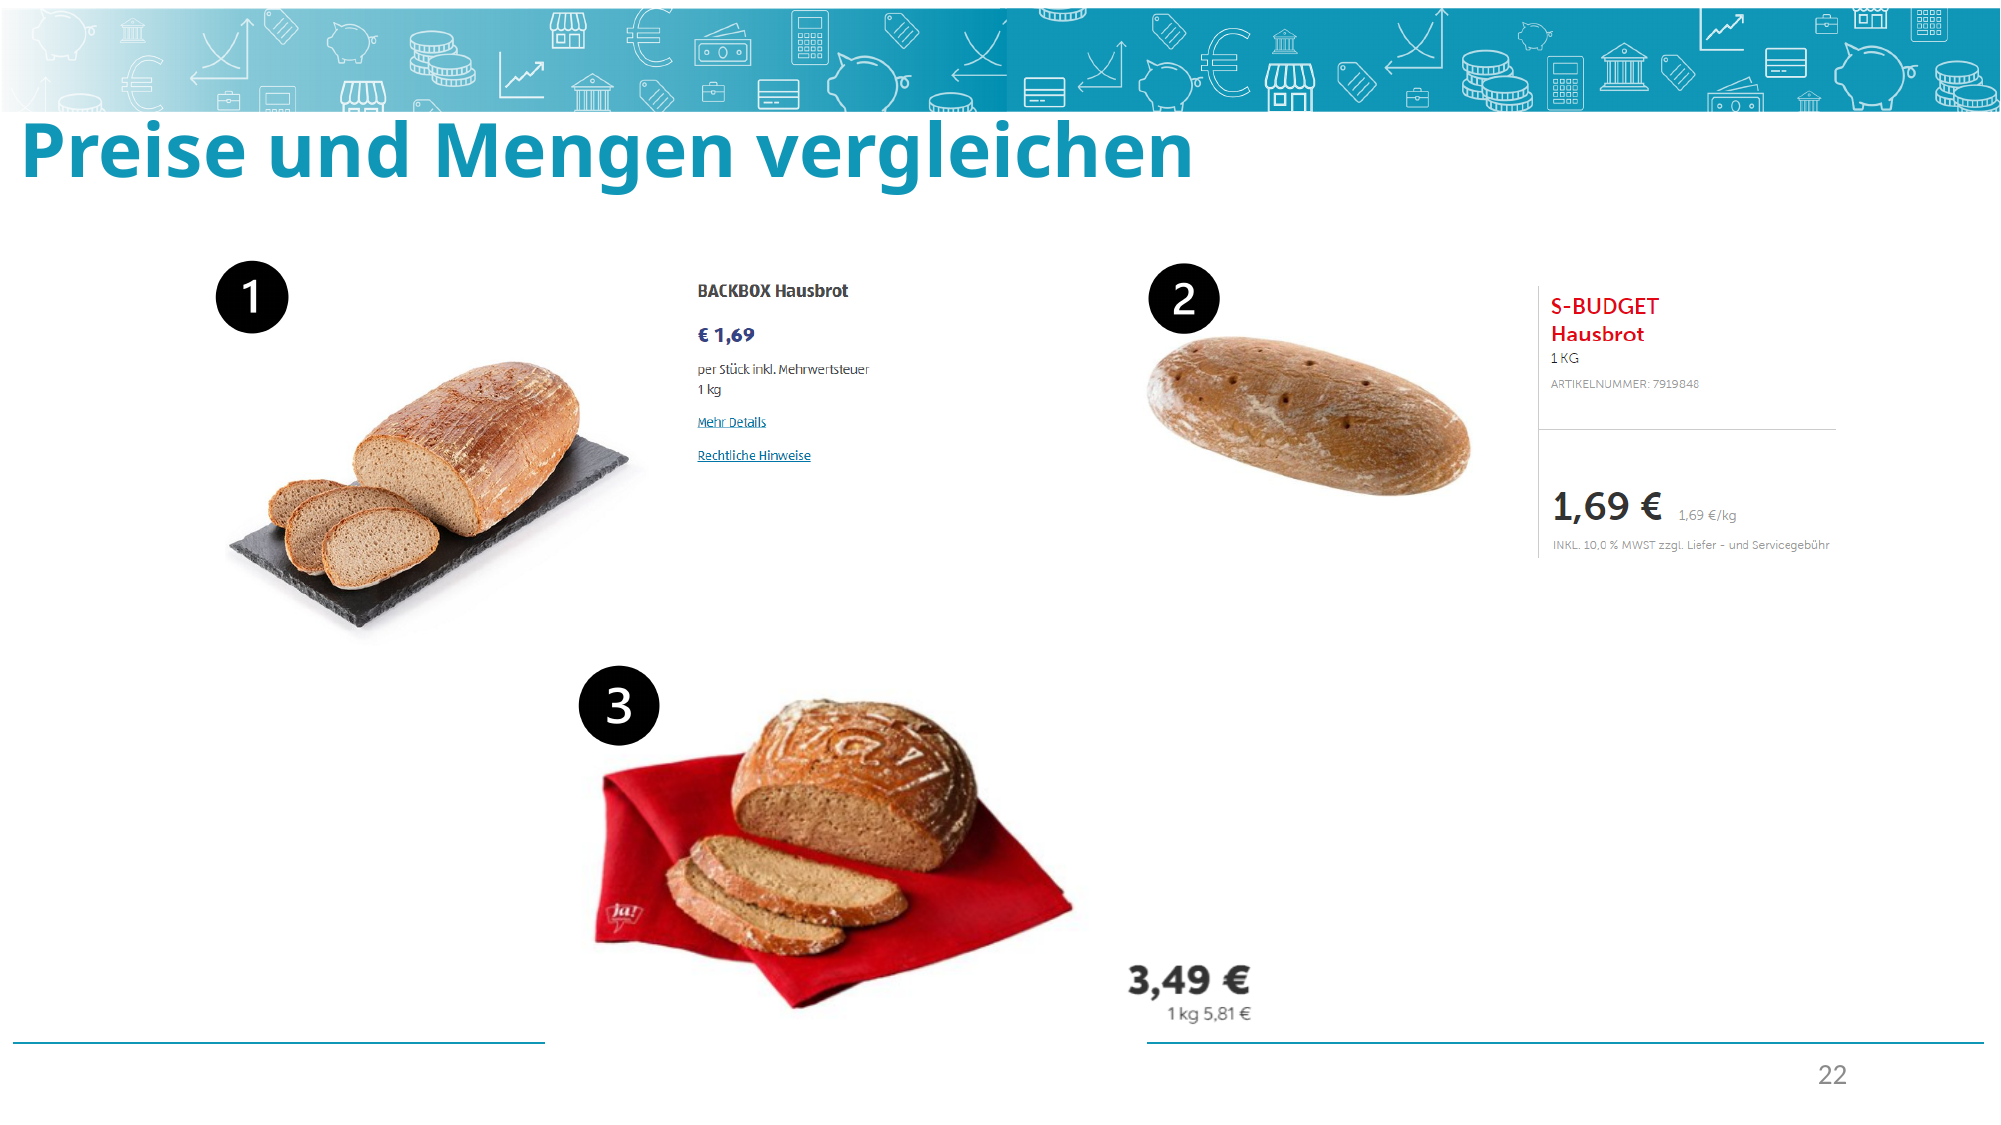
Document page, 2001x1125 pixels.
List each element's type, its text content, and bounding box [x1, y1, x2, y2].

slide_number 22 [1412, 1042, 1863, 1103]
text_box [225, 254, 978, 660]
picture [1, 8, 943, 112]
picture [545, 655, 1293, 1055]
title Preise und Mengen vergleichen [4, 70, 1730, 237]
picture [1006, 8, 2001, 112]
picture [206, 251, 298, 343]
picture [1099, 254, 1836, 558]
